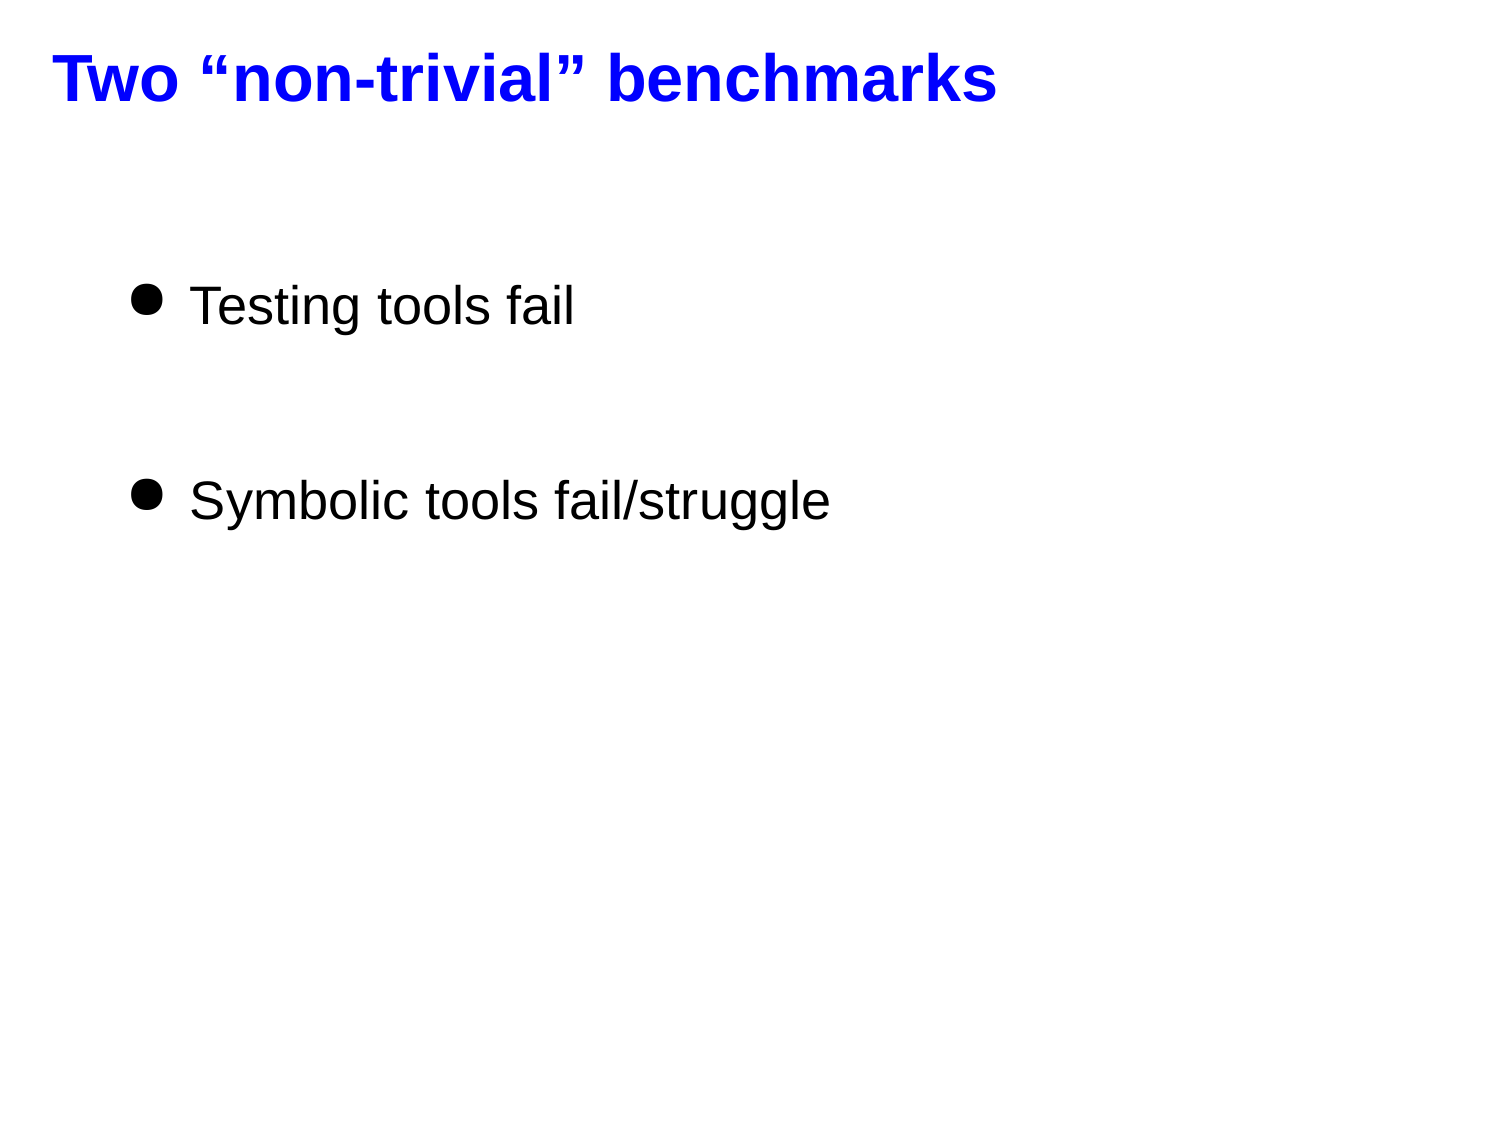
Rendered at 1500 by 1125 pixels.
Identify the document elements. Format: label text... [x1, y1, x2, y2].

text_box Testing tools fail Symbolic tools fail/struggle [99, 165, 1395, 984]
title Two “non-trivial” benchmarks [0, 0, 1500, 150]
